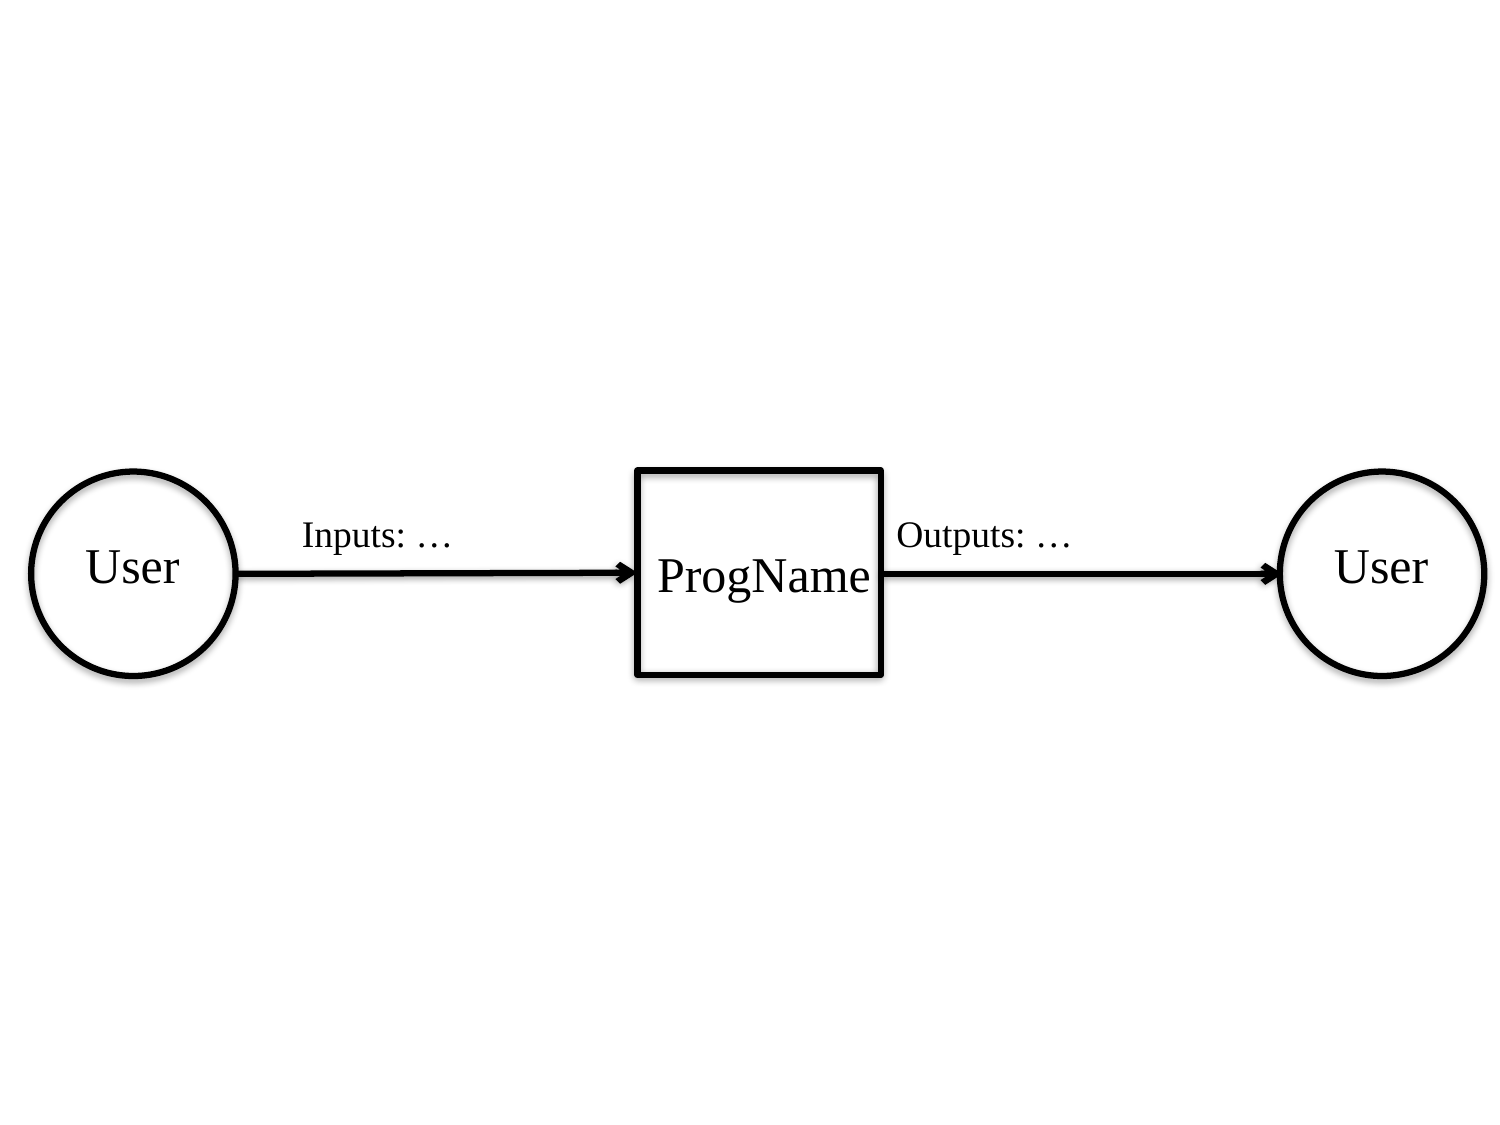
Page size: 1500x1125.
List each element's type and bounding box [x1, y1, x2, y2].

text_box [30, 470, 1485, 677]
